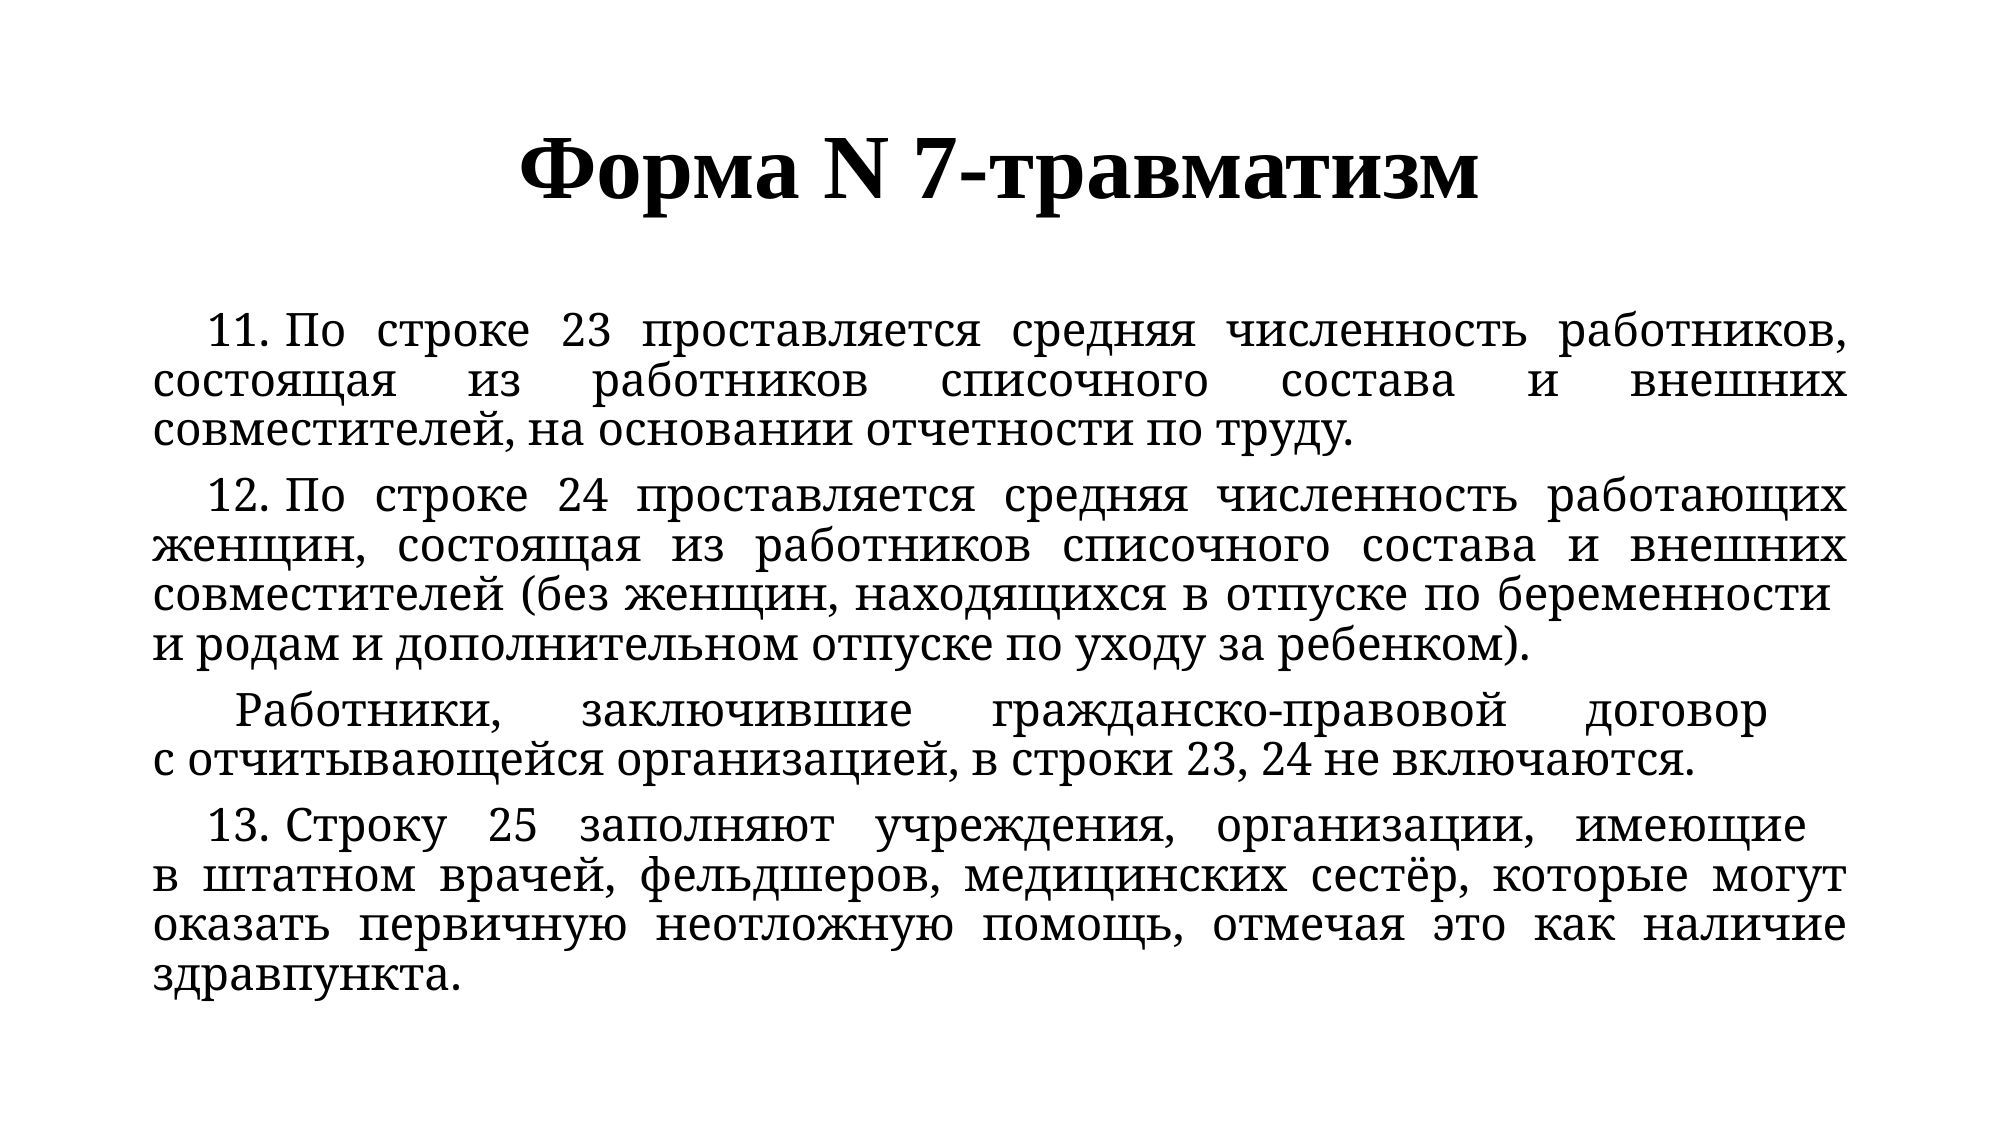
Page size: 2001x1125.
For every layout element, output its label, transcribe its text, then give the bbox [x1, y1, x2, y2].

title Форма N 7-травматизм [137, 59, 1863, 278]
list По строке 23 проставляется средняя численность работников, состоящая из работников списочного состава и внешних совместителей, на основании отчетности по труду. По строке 24 проставляется средняя численность работающих женщин, состоящая из работников списочного состава и внешних совместителей (без женщин, находящихся в отпуске по беременности и родам и дополнительном отпуске по уходу за ребенком). Работники, заключившие гражданско-правовой договор с отчитывающейся организацией, в строки 23, 24 не включаются. Строку 25 заполняют учреждения, организации, имеющие в штатном врачей, фельдшеров, медицинских сестёр, которые могут оказать первичную неотложную помощь, отмечая это как наличие здравпункта. [137, 299, 1863, 1014]
